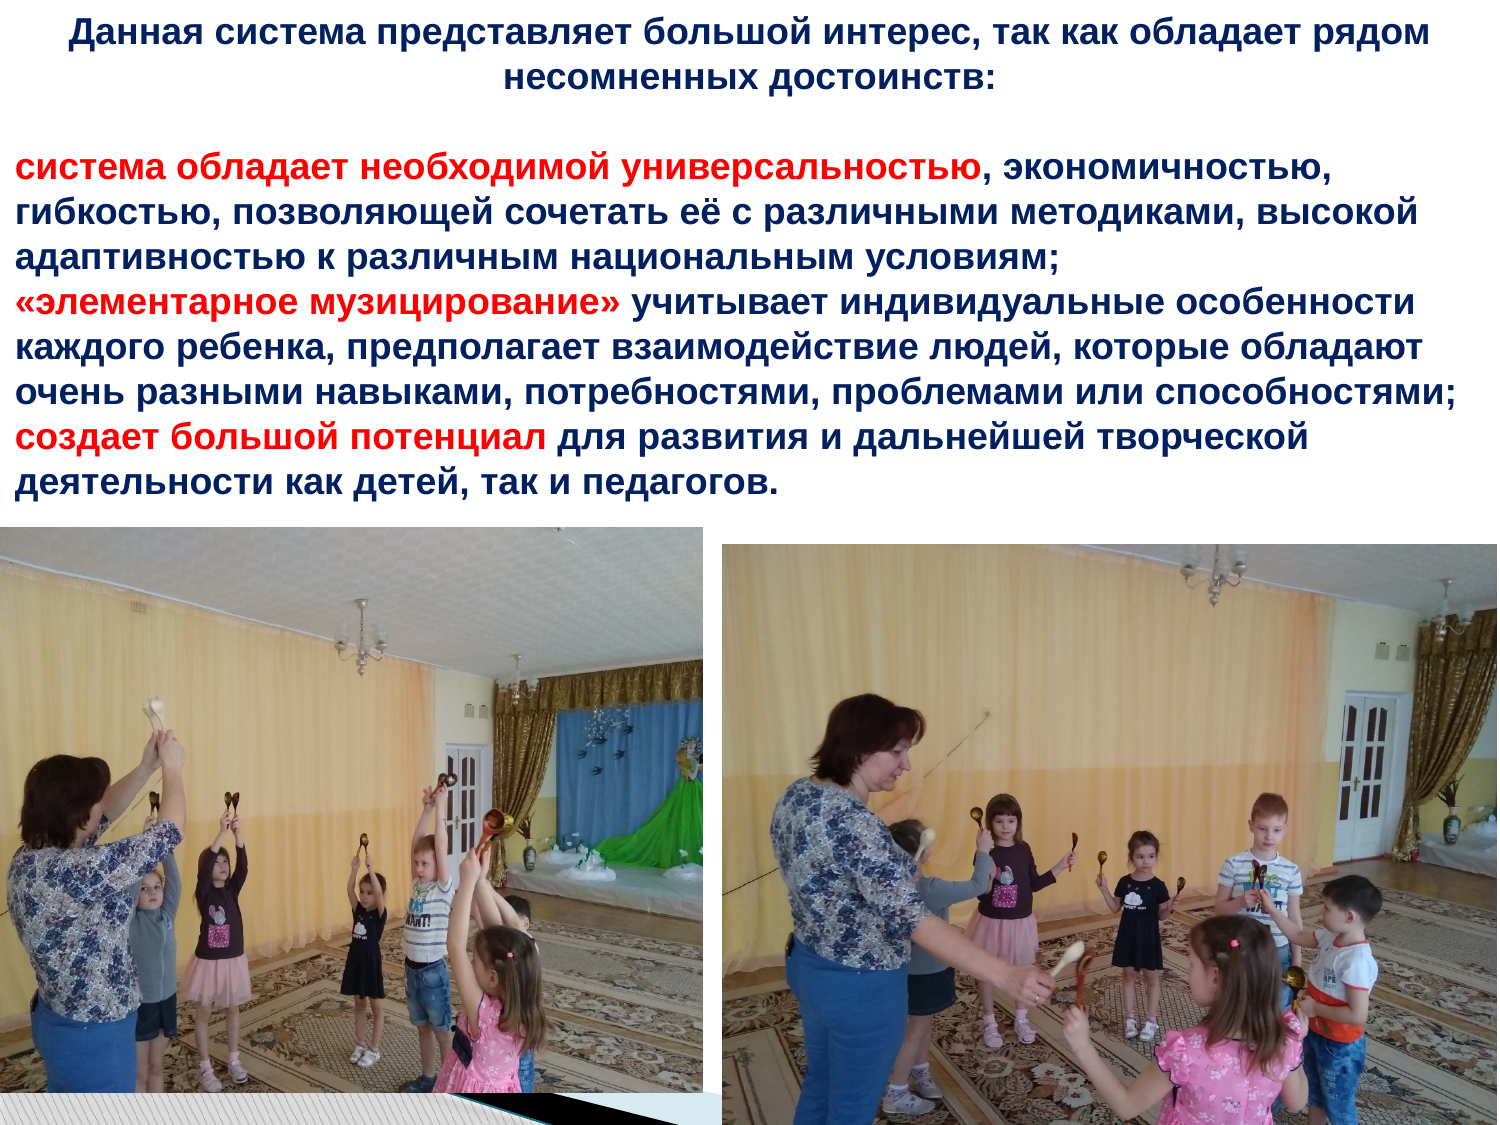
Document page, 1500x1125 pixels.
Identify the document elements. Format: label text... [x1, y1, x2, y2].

text_box Данная система представляет большой интерес, так как обладает рядом несомненных достоинств: система обладает необходимой универсальностью, экономичностью, гибкостью, позволяющей сочетать её с различными методиками, высокой адаптивностью к различным национальным условиям; «элементарное музицирование» учитывает индивидуальные особенности каждого ребенка, предполагает взаимодействие людей, которые обладают очень разными навыками, потребностями, проблемами или способностями; создает большой потенциал для развития и дальнейшей творческой деятельности как детей, так и педагогов. [0, 0, 1500, 555]
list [0, 526, 703, 1093]
picture [722, 544, 1497, 1125]
